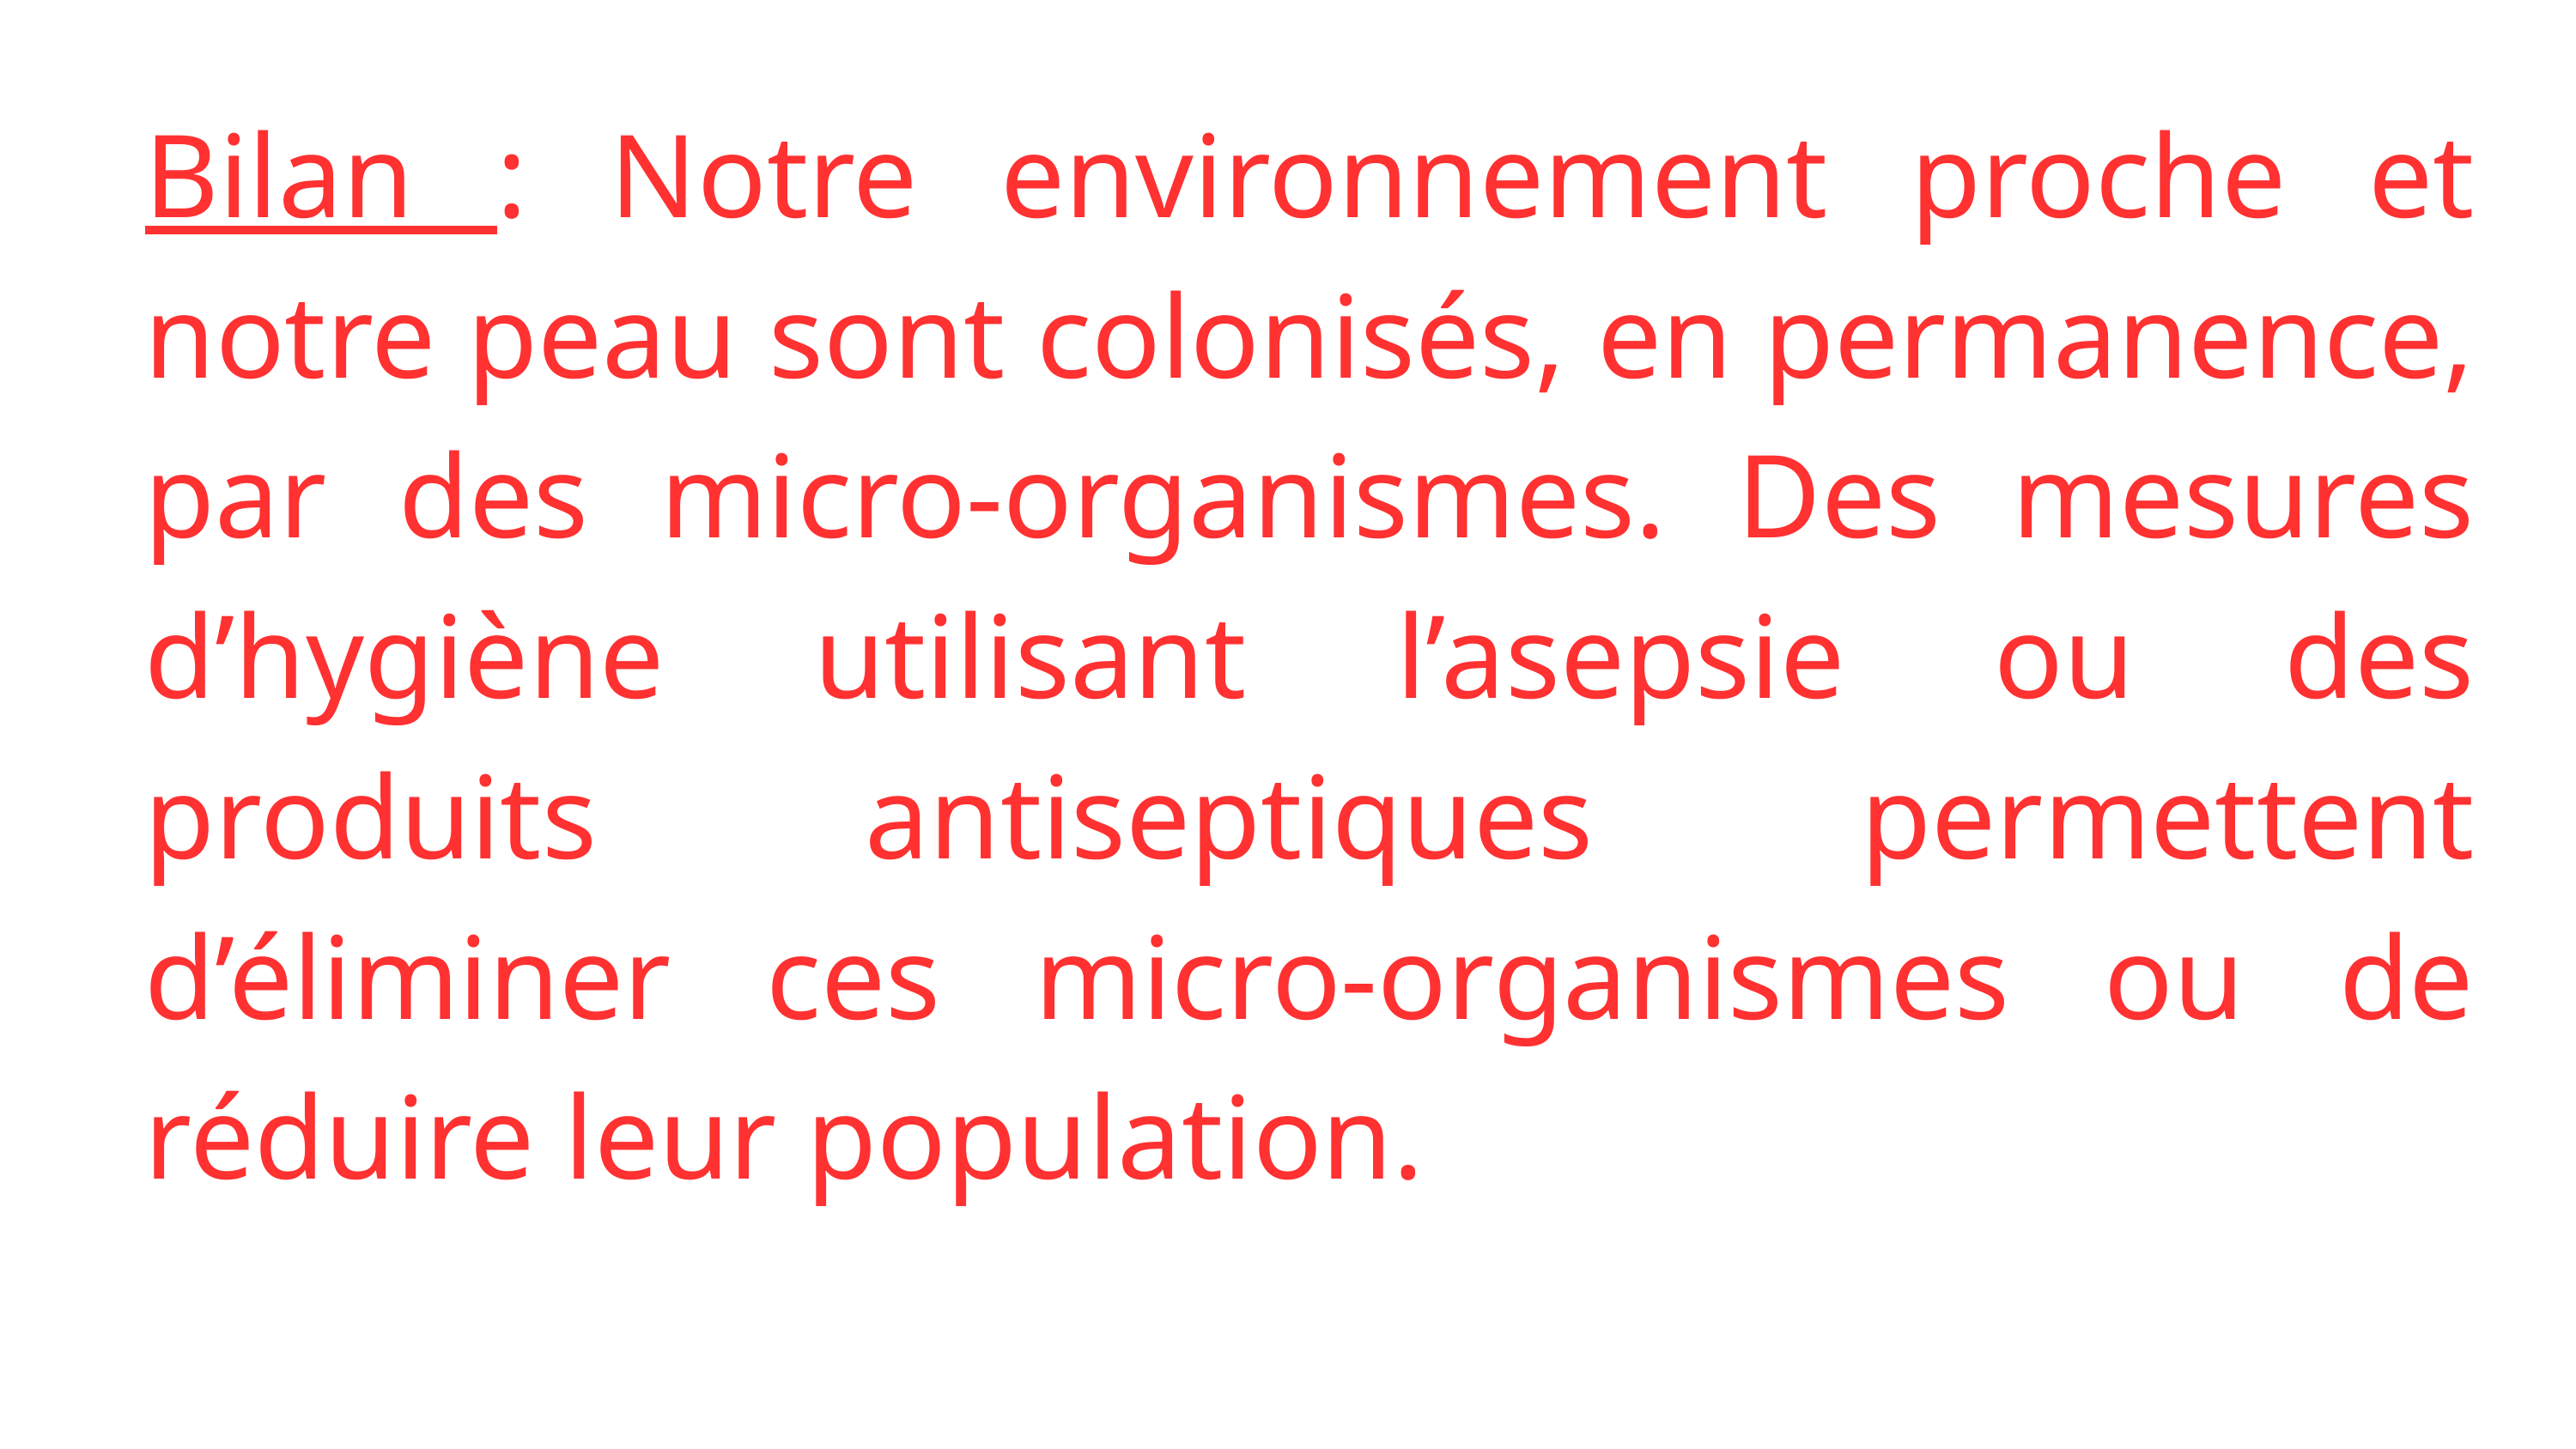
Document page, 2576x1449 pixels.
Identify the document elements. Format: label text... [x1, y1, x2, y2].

text_box Bilan : Notre environnement proche et notre peau sont colonisés, en permanence, par des micro-organismes. Des mesures d’hygiène utilisant l’asepsie ou des produits antiseptiques permettent d’éliminer ces micro-organismes ou de réduire leur population. [144, 80, 2476, 1203]
